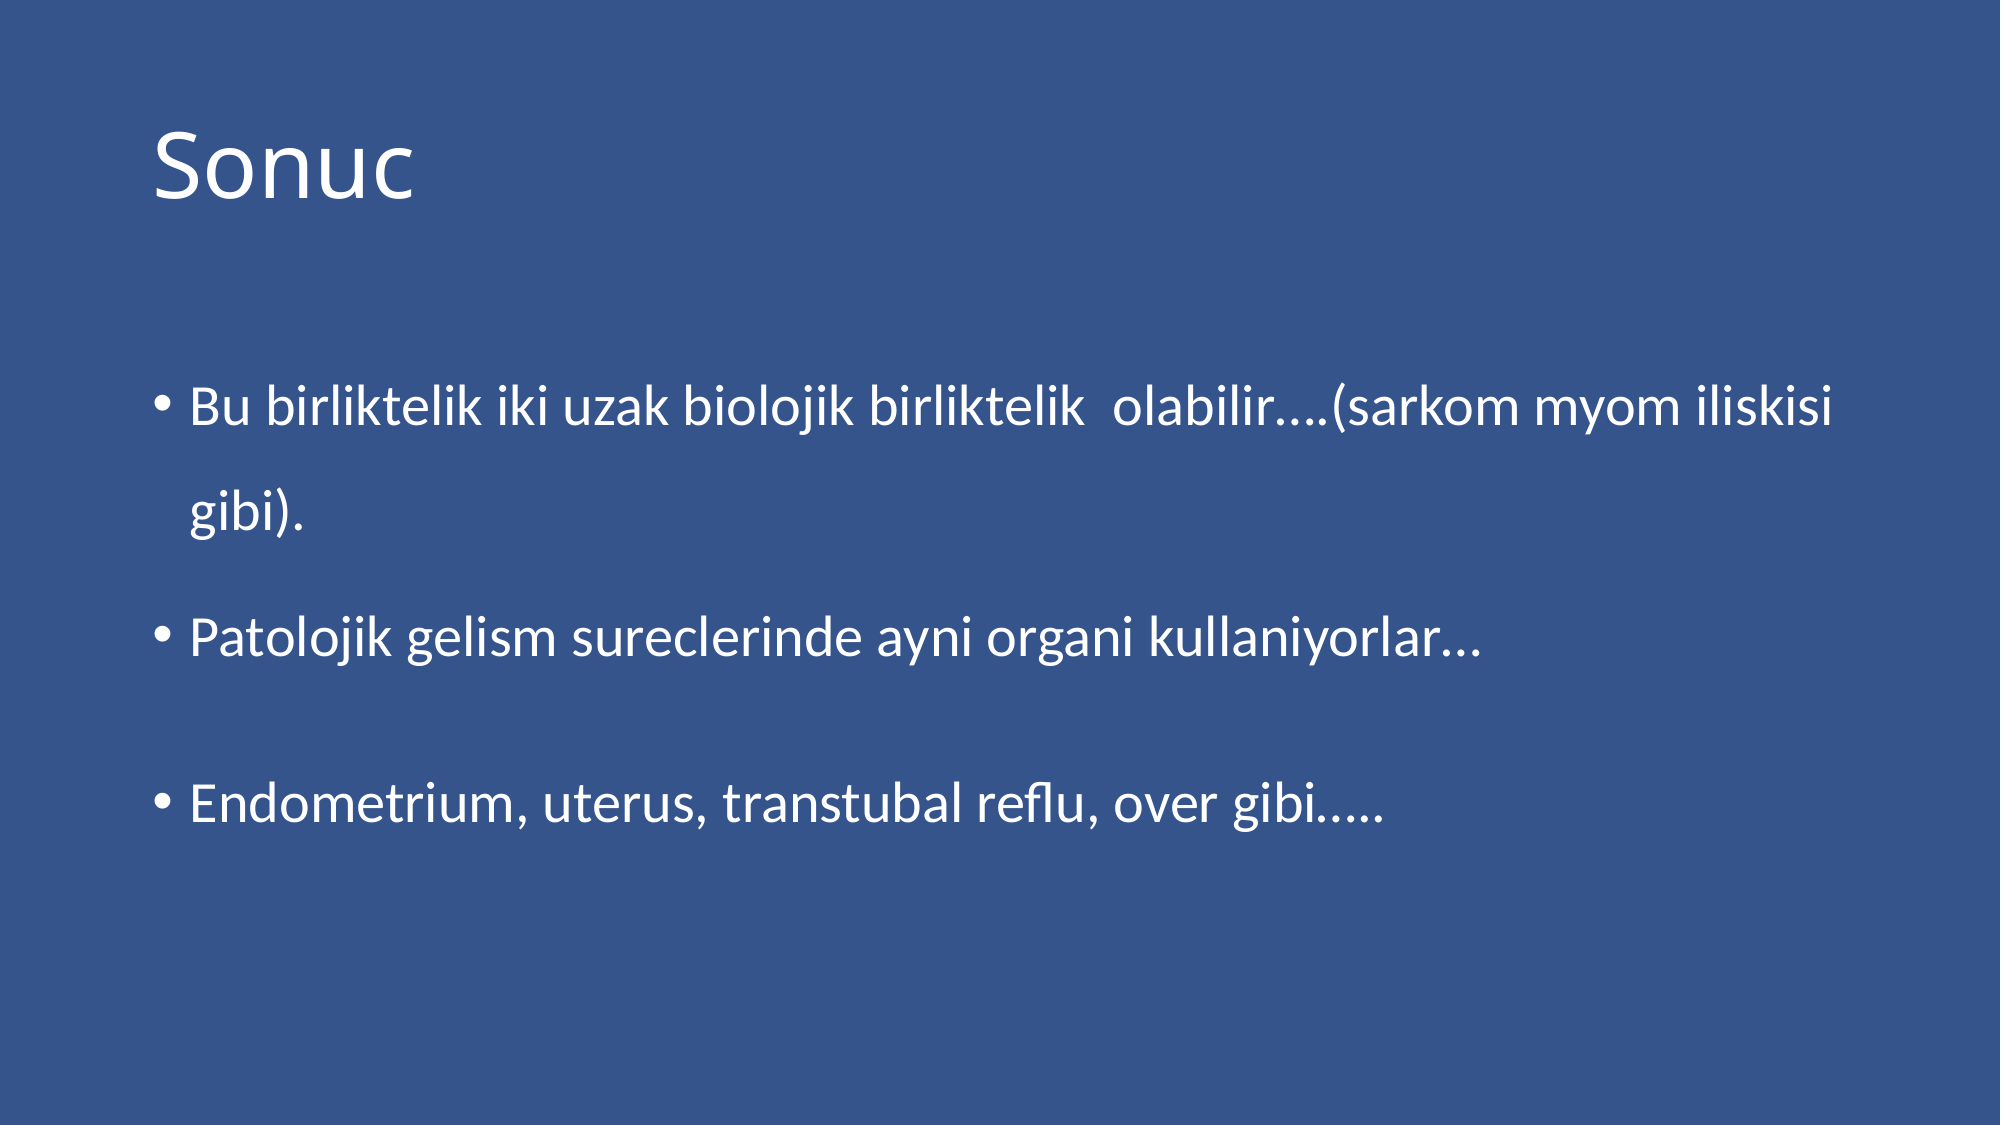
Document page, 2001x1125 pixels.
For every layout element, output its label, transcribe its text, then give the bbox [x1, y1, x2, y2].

title Sonuc [137, 59, 1863, 234]
list Bu birliktelik iki uzak biolojik birliktelik olabilir….(sarkom myom iliskisi gibi). Patolojik gelism sureclerinde ayni organi kullaniyorlar… Endometrium, uterus, transtubal reflu, over gibi….. [137, 234, 1863, 1014]
